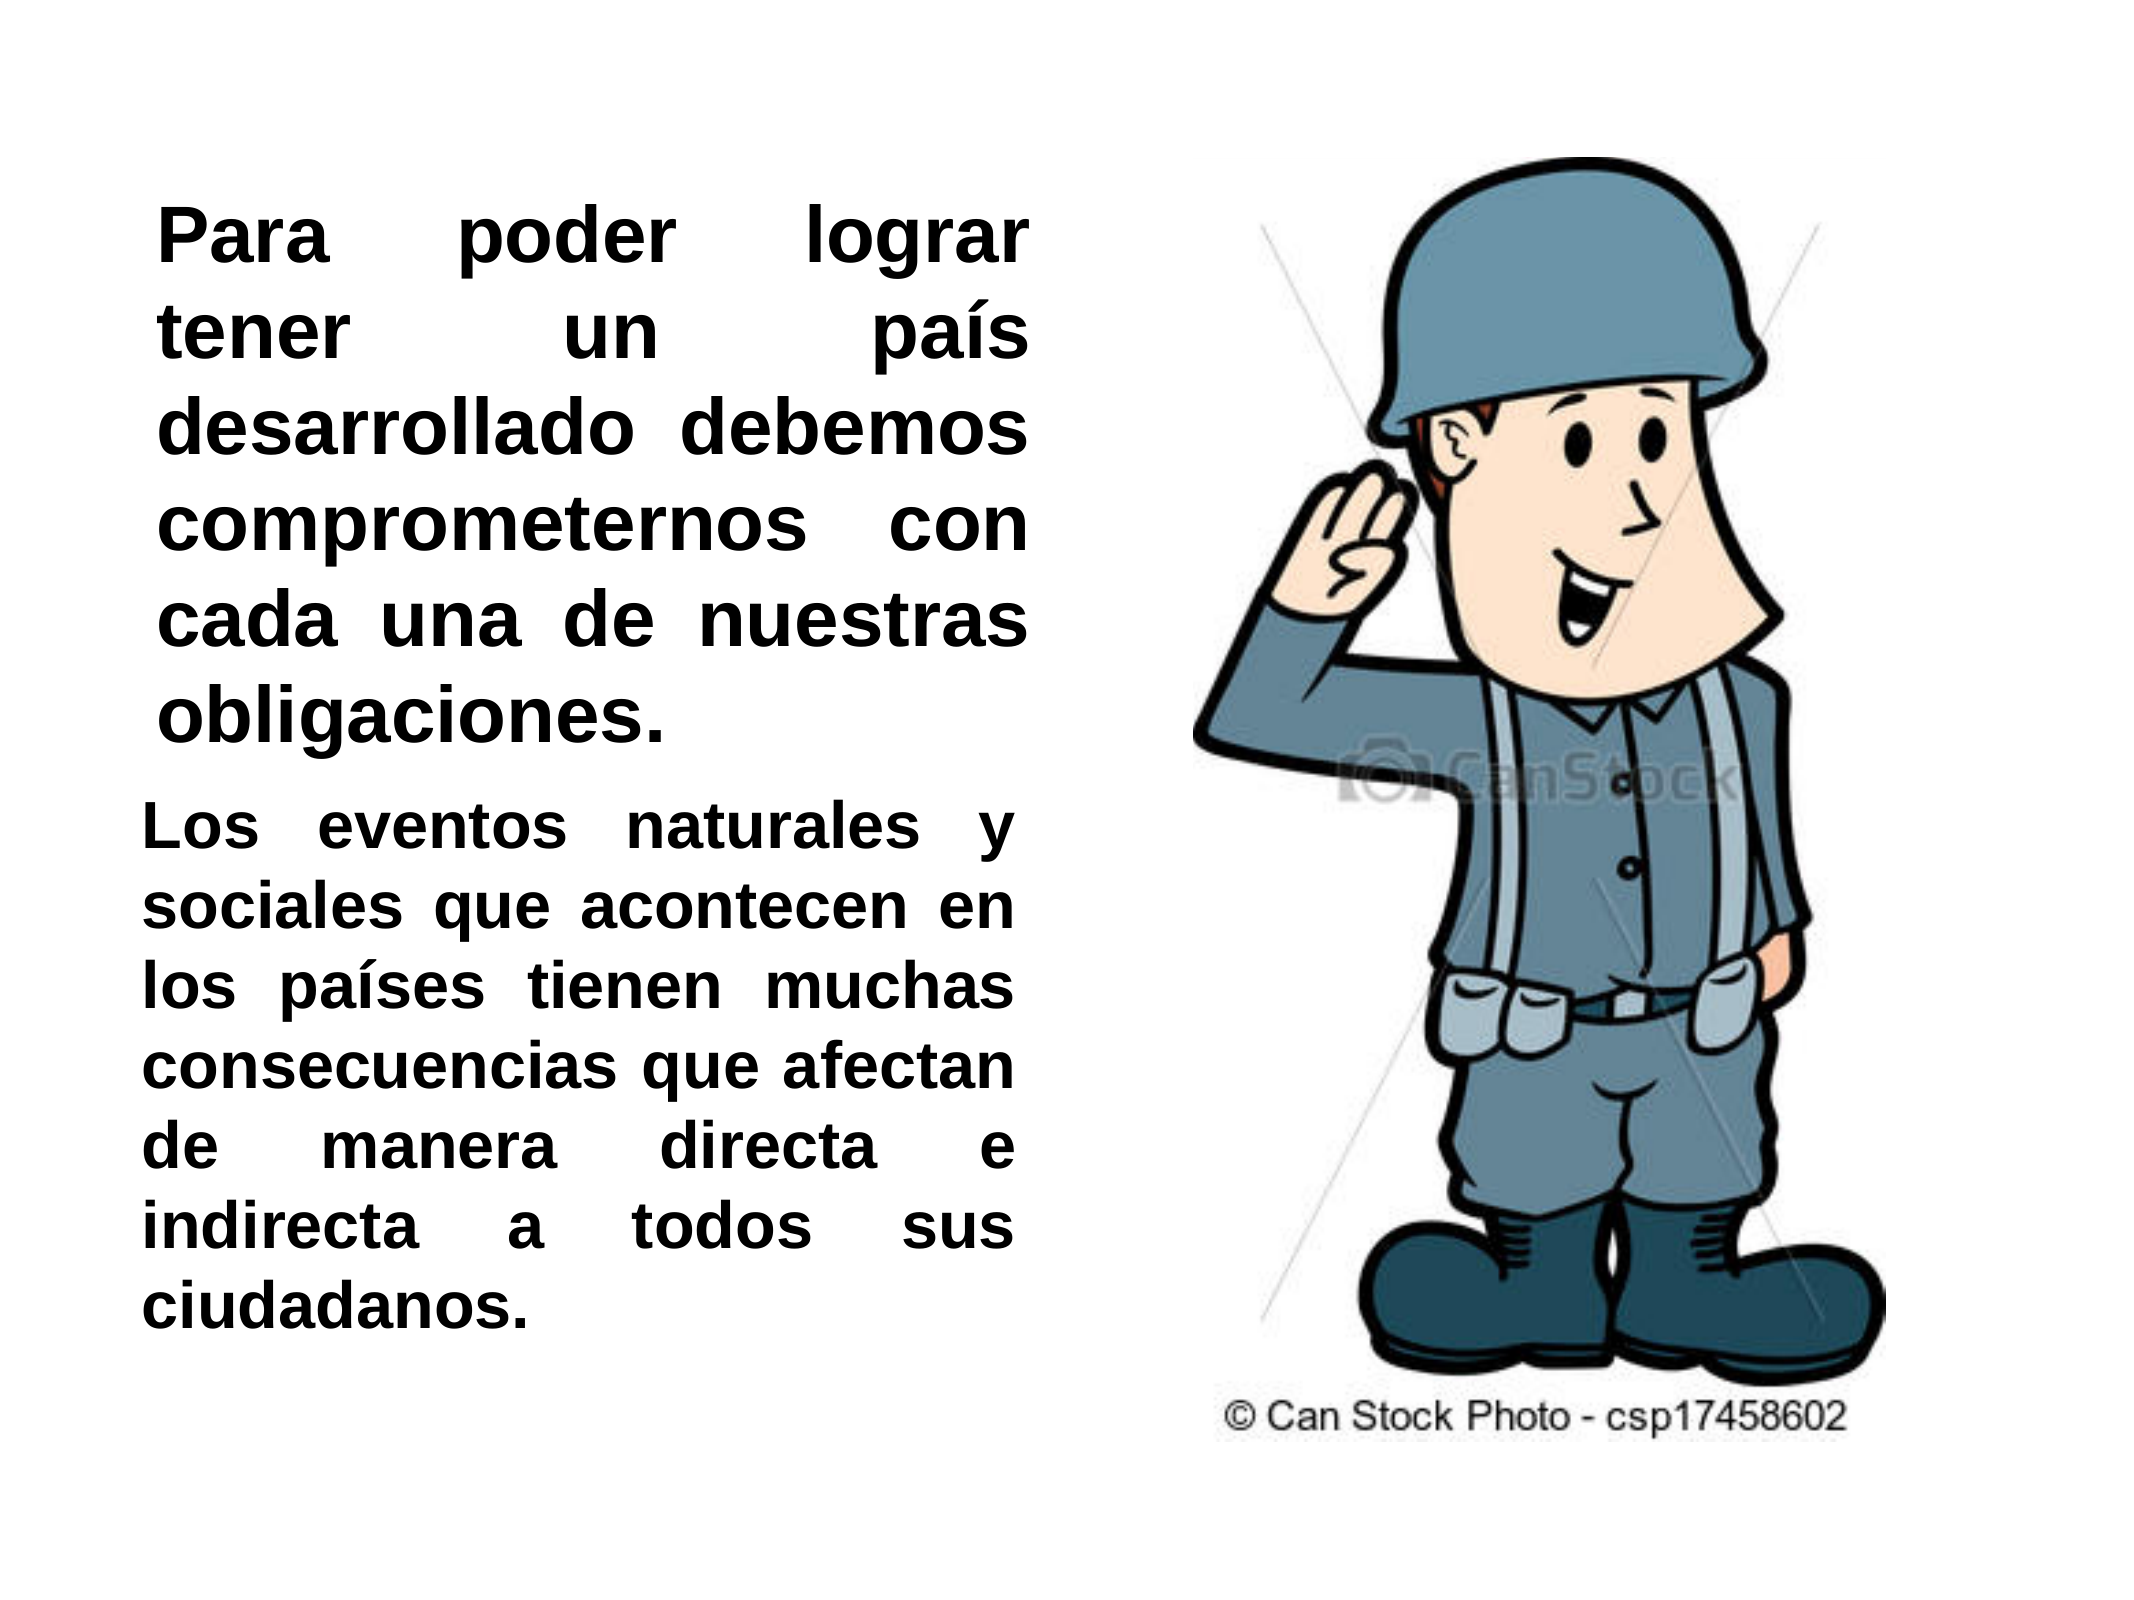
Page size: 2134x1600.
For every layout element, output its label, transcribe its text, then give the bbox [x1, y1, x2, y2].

list Los eventos naturales y sociales que acontecen en los países tienen muchas consecuencias que afectan de manera directa e indirecta a todos sus ciudadanos. [141, 781, 1018, 1456]
picture [1193, 157, 1886, 1443]
title Para poder lograr tener un país desarrollado debemos comprometernos con cada una de nuestras obligaciones. [155, 103, 1032, 759]
